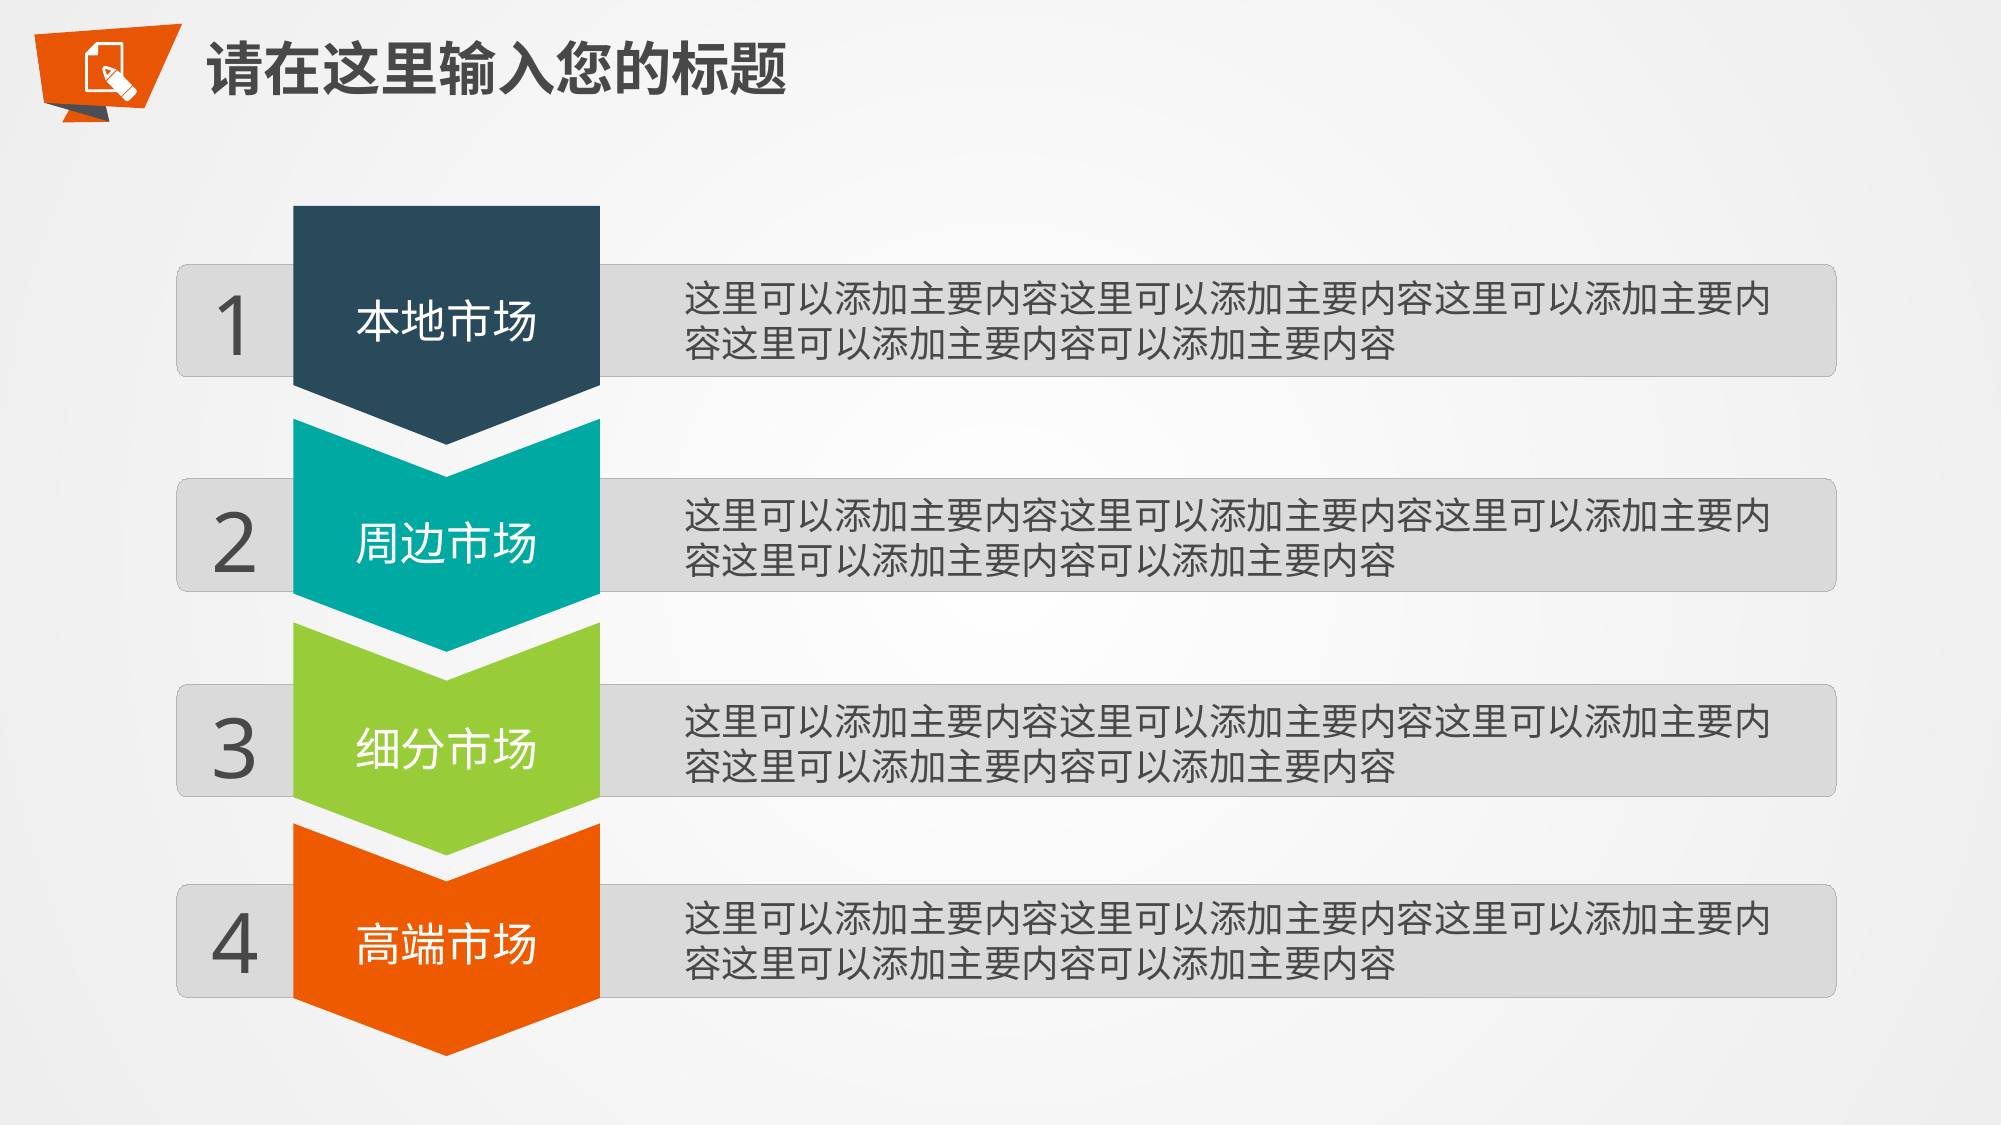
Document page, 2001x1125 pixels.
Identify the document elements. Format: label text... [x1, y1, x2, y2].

text_box 这里可以添加主要内容这里可以添加主要内容这里可以添加主要内容这里可以添加主要内容可以添加主要内容 [669, 267, 1804, 373]
text_box [62, 110, 107, 123]
text_box 2 [185, 482, 285, 597]
text_box [600, 884, 1837, 998]
text_box [34, 23, 183, 109]
text_box [293, 823, 600, 1057]
text_box [176, 684, 293, 797]
text_box [293, 205, 600, 445]
text_box 1 [185, 265, 285, 380]
text_box [48, 104, 110, 122]
text_box [293, 622, 600, 856]
text_box 4 [185, 883, 285, 998]
text_box 这里可以添加主要内容这里可以添加主要内容这里可以添加主要内容这里可以添加主要内容可以添加主要内容 [669, 690, 1804, 796]
text_box 高端市场 [318, 907, 576, 978]
text_box 请在这里输入您的标题 [191, 24, 1019, 110]
text_box [600, 684, 1837, 797]
picture [0, 0, 2001, 1125]
text_box 这里可以添加主要内容这里可以添加主要内容这里可以添加主要内容这里可以添加主要内容可以添加主要内容 [669, 484, 1804, 590]
text_box [600, 478, 1837, 592]
text_box [176, 264, 293, 377]
text_box 3 [185, 688, 285, 803]
text_box 这里可以添加主要内容这里可以添加主要内容这里可以添加主要内容这里可以添加主要内容可以添加主要内容 [669, 887, 1804, 993]
text_box [293, 418, 600, 652]
text_box [285, 884, 293, 998]
text_box [85, 42, 137, 102]
text_box [600, 264, 1837, 377]
text_box 本地市场 [318, 285, 576, 356]
text_box [176, 478, 293, 592]
text_box [176, 885, 185, 997]
text_box 细分市场 [318, 713, 576, 783]
text_box 周边市场 [318, 507, 576, 577]
